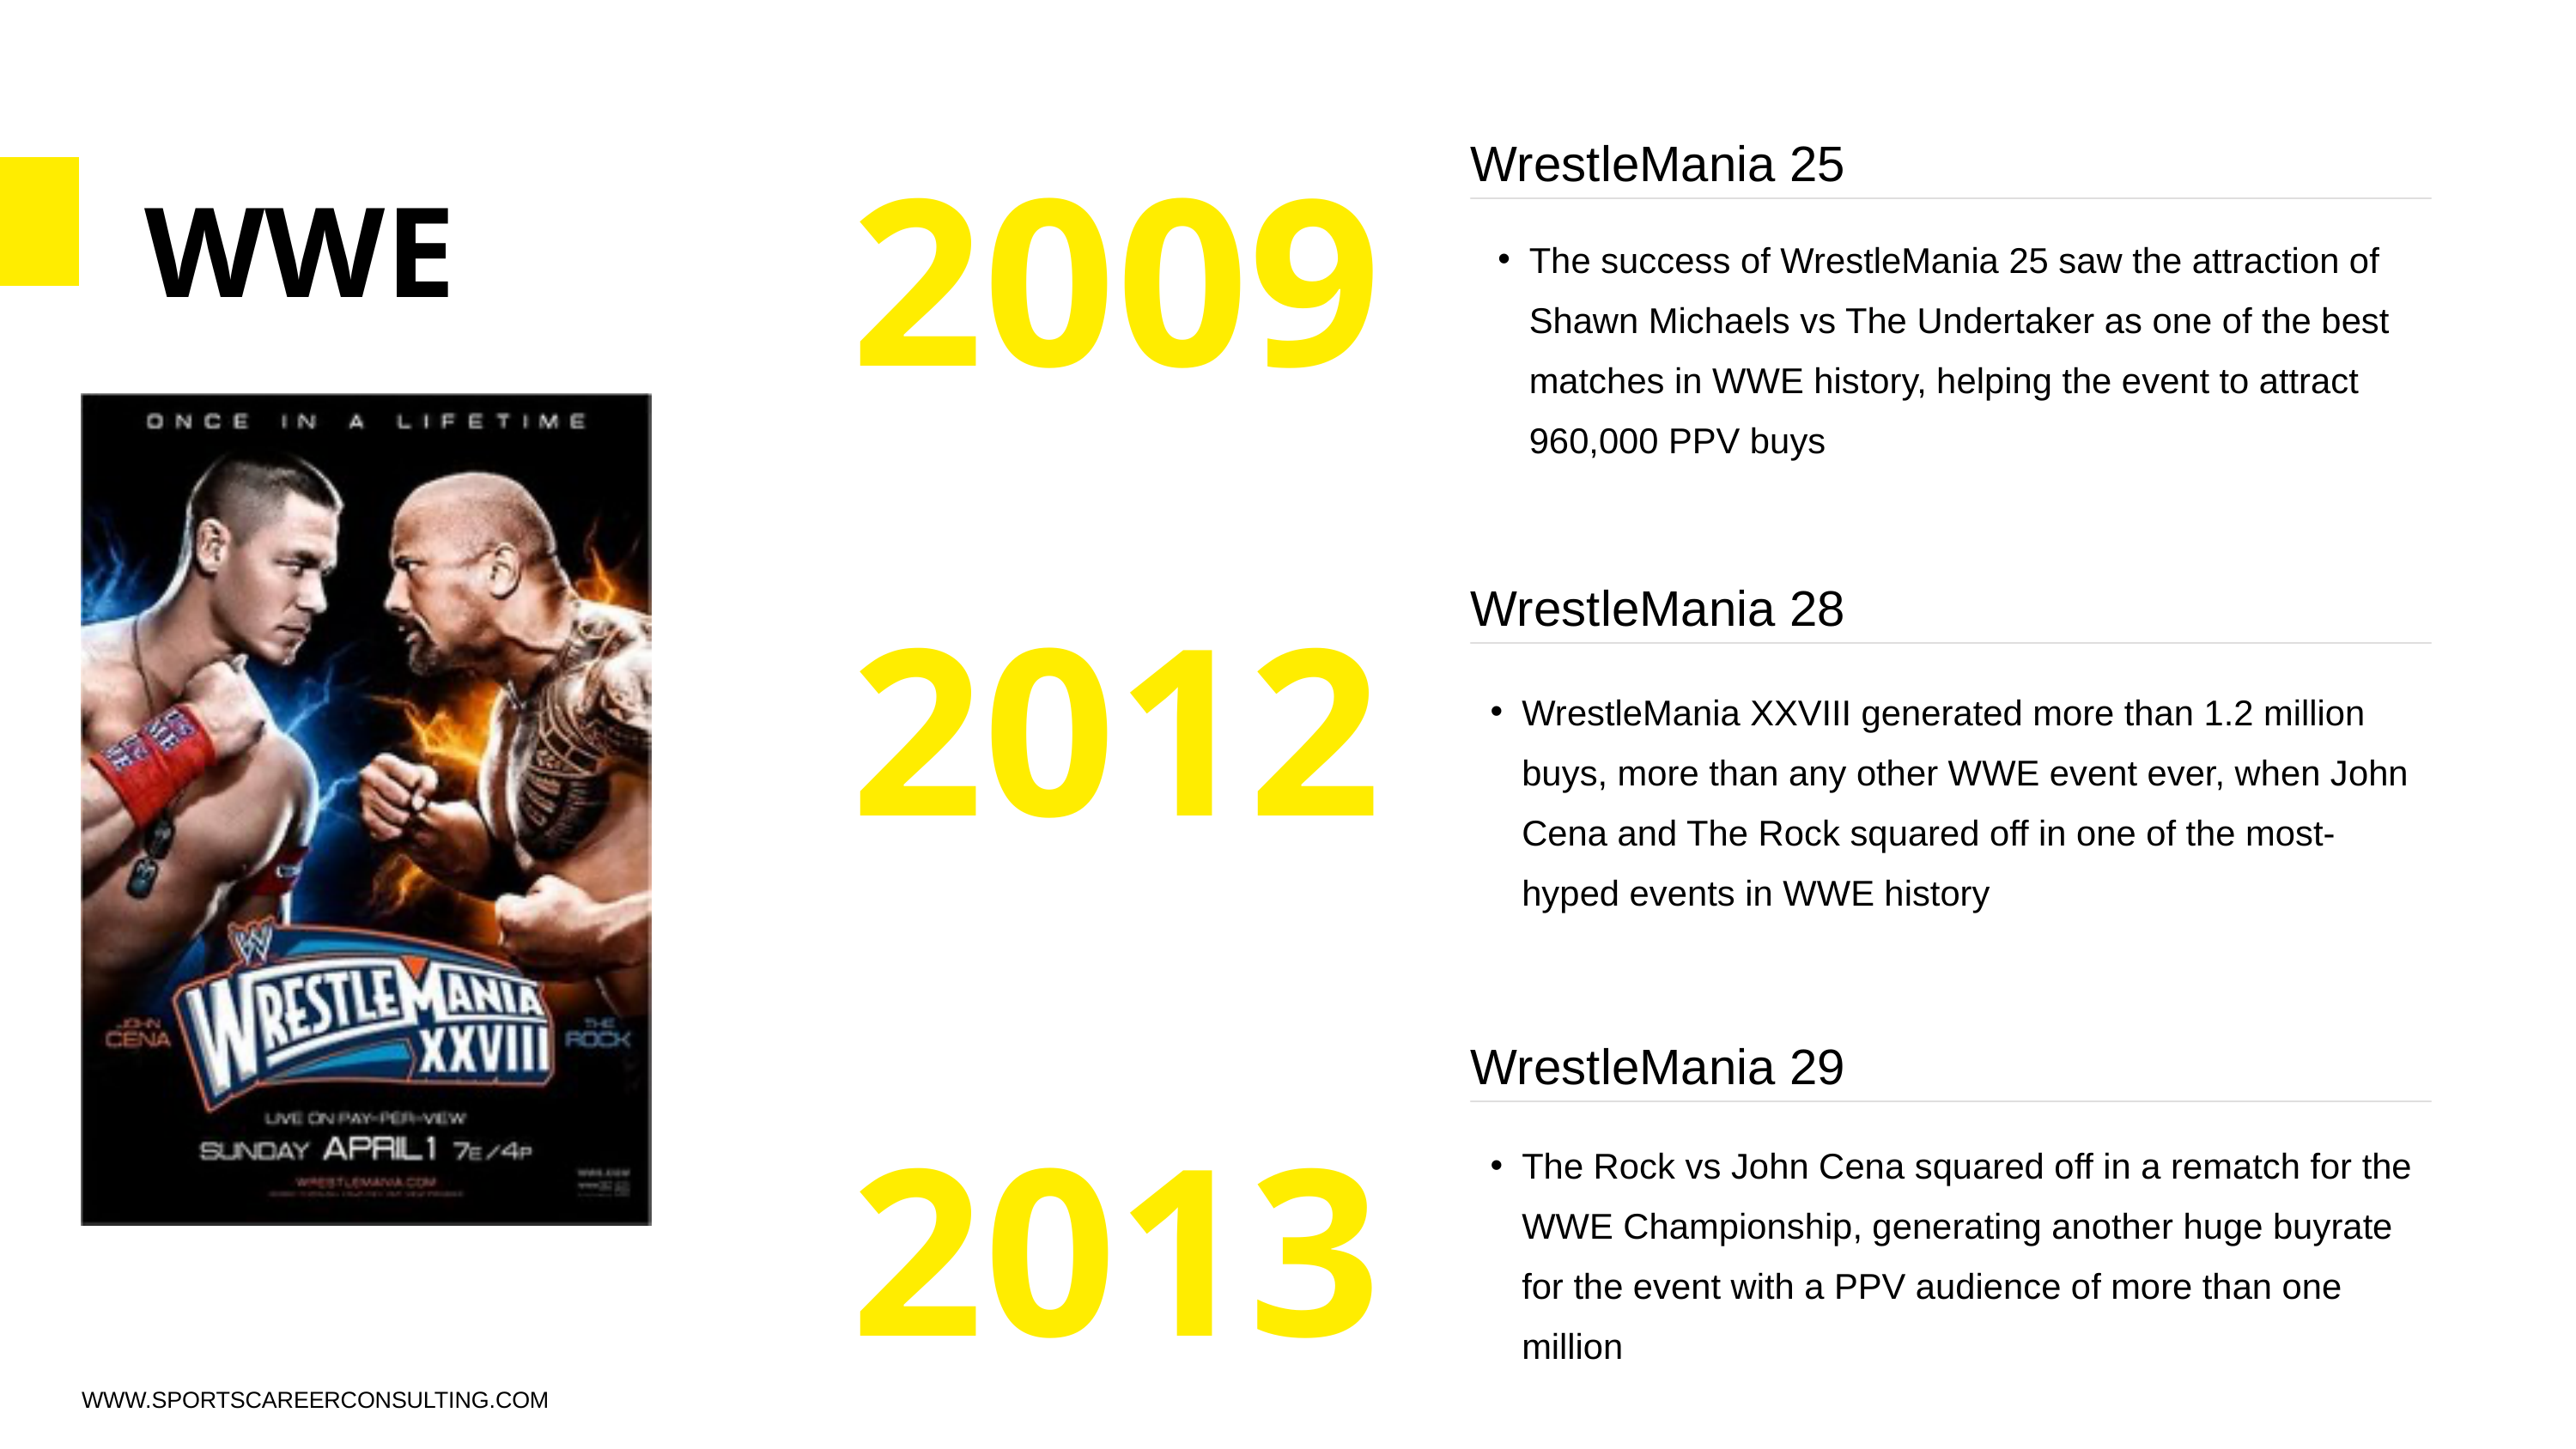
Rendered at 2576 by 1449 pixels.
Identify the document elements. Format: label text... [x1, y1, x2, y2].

picture [81, 393, 652, 1226]
text_box [0, 156, 79, 287]
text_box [144, 145, 947, 396]
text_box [1455, 1009, 2432, 1192]
text_box The success of WrestleMania 25 saw the attraction of Shawn Michaels vs The Undertaker as one of the best matches in WWE history, helping the event to attract 960,000 PPV buys [1463, 220, 2439, 461]
text_box 2012 [851, 537, 1427, 863]
text_box 2009 [851, 87, 1432, 413]
text_box WrestleMania XXVIII generated more than 1.2 million buys, more than any other WWE event ever, when John Cena and The Rock squared off in one of the most-hyped events in WWE history [1455, 672, 2432, 913]
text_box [1470, 552, 2432, 644]
text_box The Rock vs John Cena squared off in a rematch for the WWE Championship, generating another huge buyrate for the event with a PPV audience of more than one million [1455, 1197, 2432, 1367]
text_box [1470, 107, 2432, 199]
text_box 2013 [851, 1057, 1386, 1383]
text_box WWW.SPORTSCAREERCONSULTING.COM [81, 1373, 1011, 1413]
